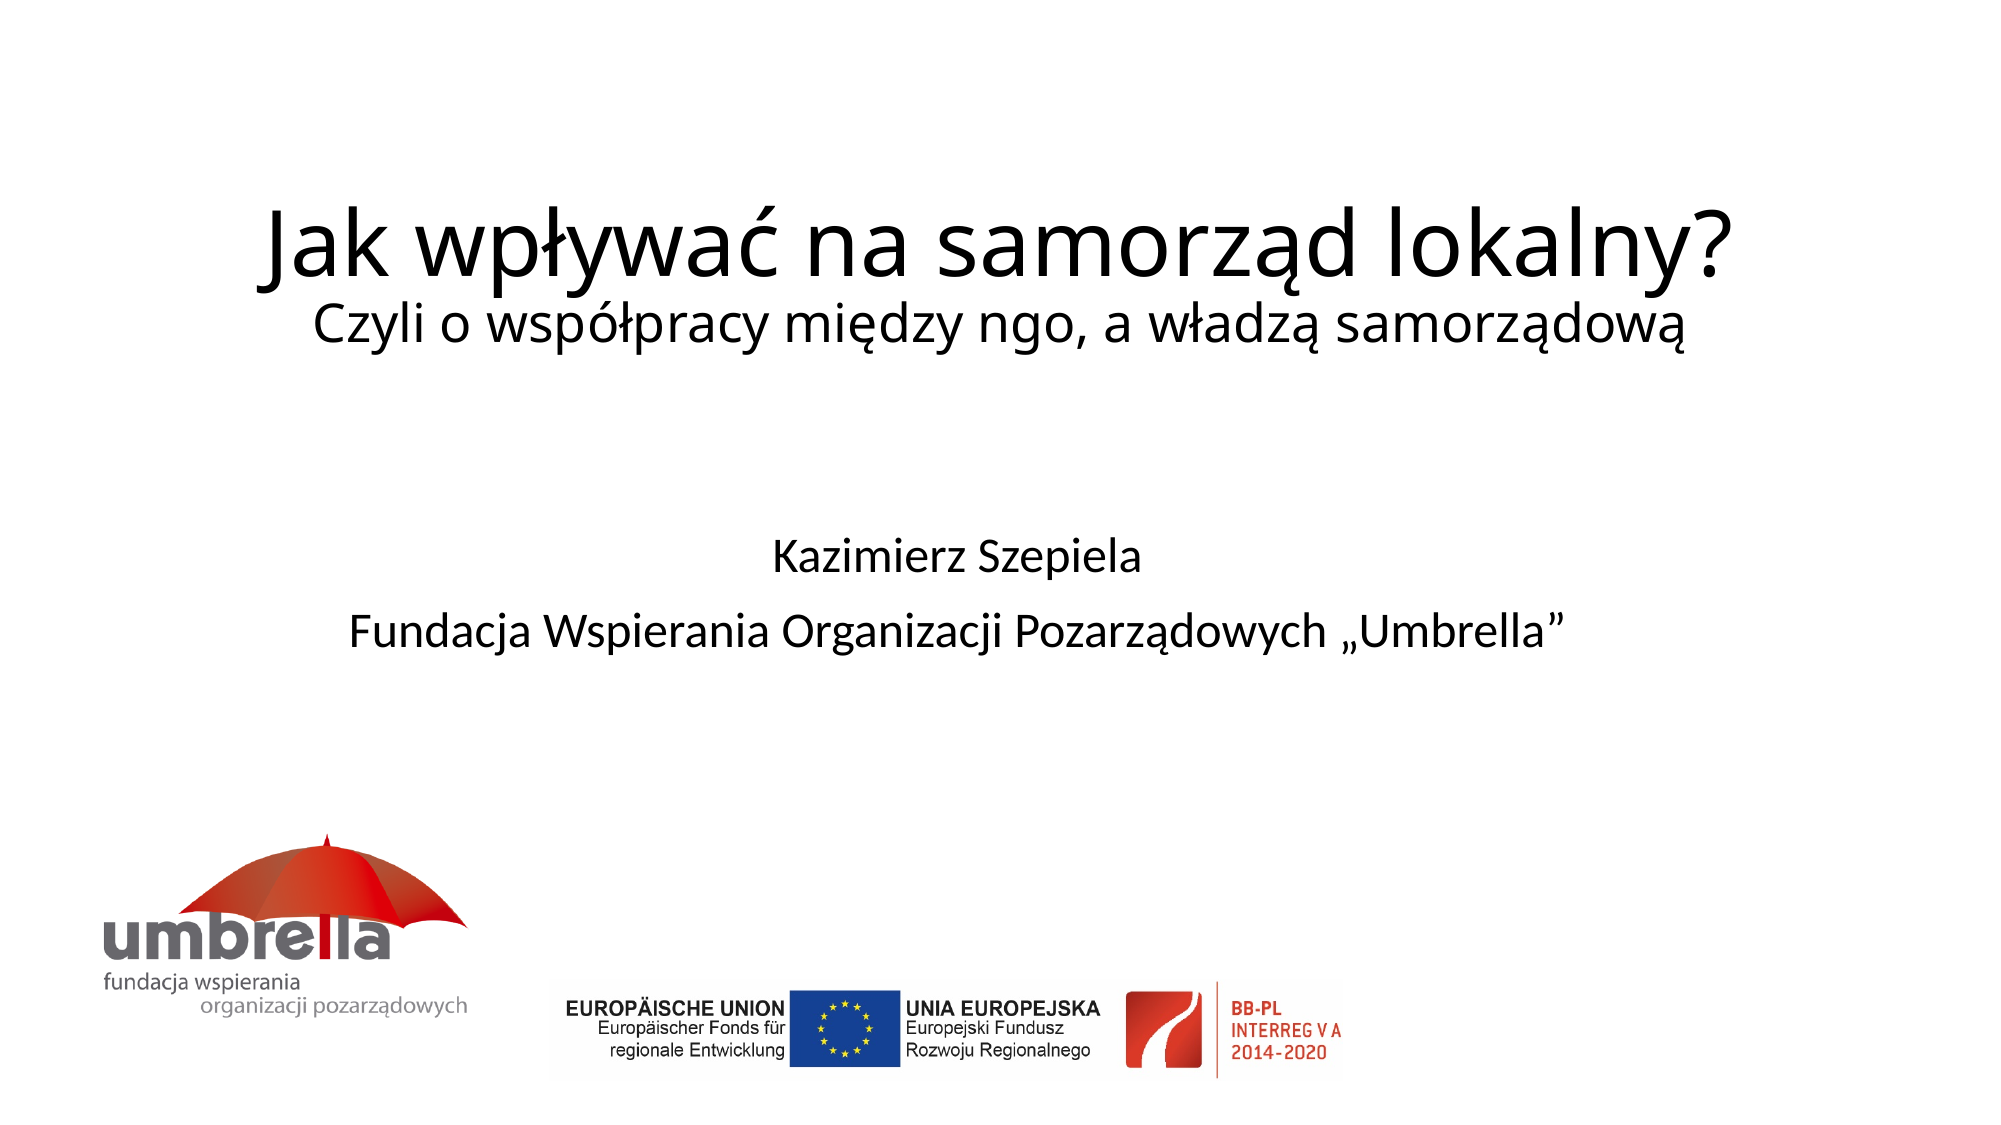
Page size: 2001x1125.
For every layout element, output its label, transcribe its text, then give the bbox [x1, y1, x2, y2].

subtitle Kazimierz Szepiela Fundacja Wspierania Organizacji Pozarządowych „Umbrella” [207, 521, 1708, 794]
picture [98, 828, 474, 1023]
title Jak wpływać na samorząd lokalny? Czyli o współpracy między ngo, a władzą samorządową [249, 94, 1750, 487]
picture [549, 979, 1343, 1081]
